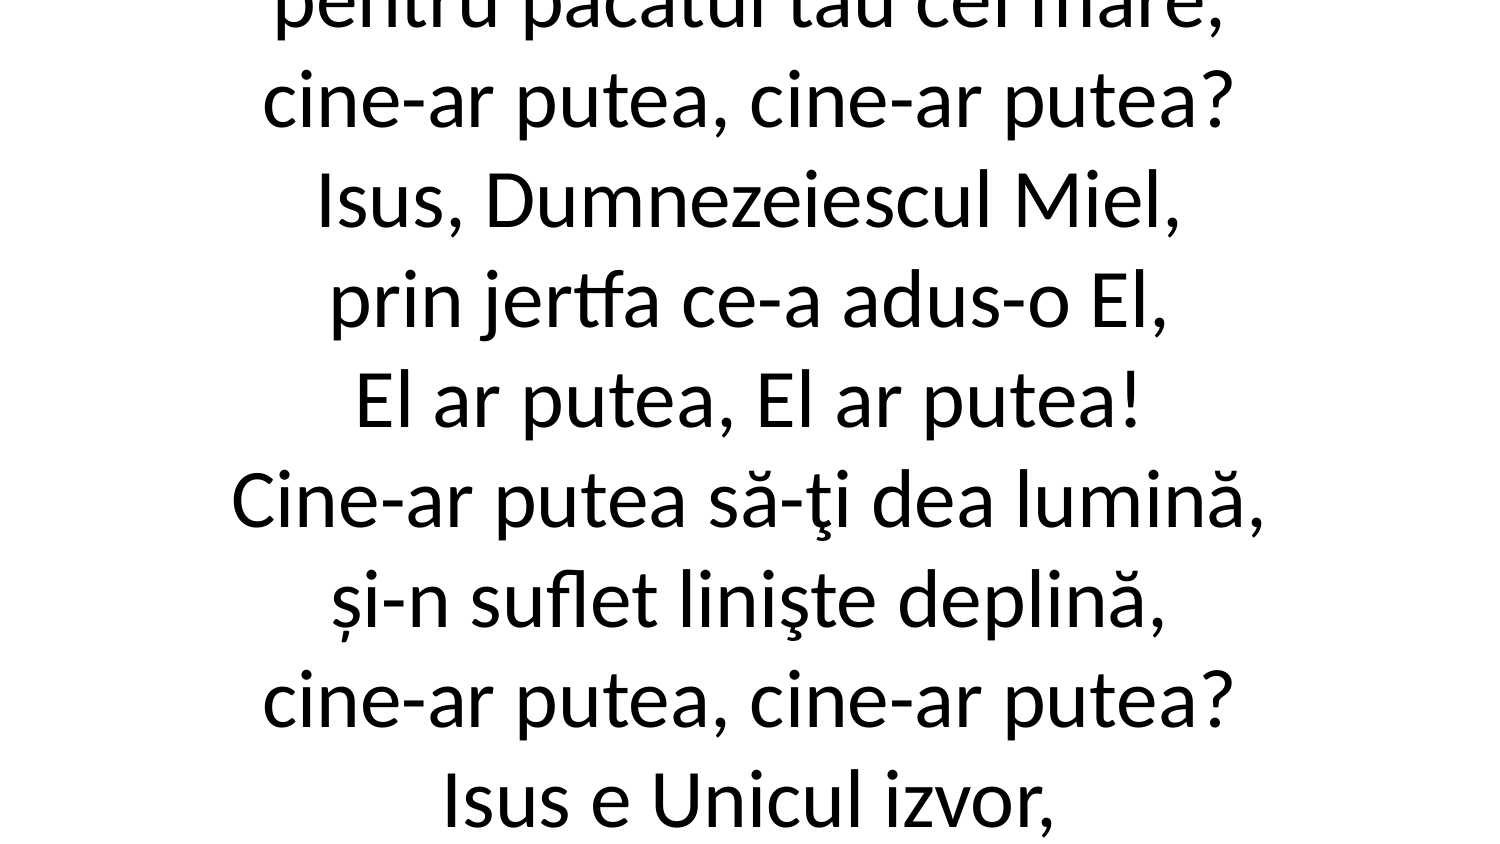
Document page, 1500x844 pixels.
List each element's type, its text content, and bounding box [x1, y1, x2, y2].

text_box 1. Cine-ar putea să-ţi dea iertare, pentru păcatul tău cel mare, cine-ar putea, cine-ar putea? Isus, Dumnezeiescul Miel, prin jertfa ce-a adus-o El, El ar putea, El ar putea! Cine-ar putea să-ţi dea lumină, și-n suflet linişte deplină, cine-ar putea, cine-ar putea? Isus e Unicul izvor, de haruri pururi dătător, El ar putea, El ar putea! [178, 0, 1322, 844]
